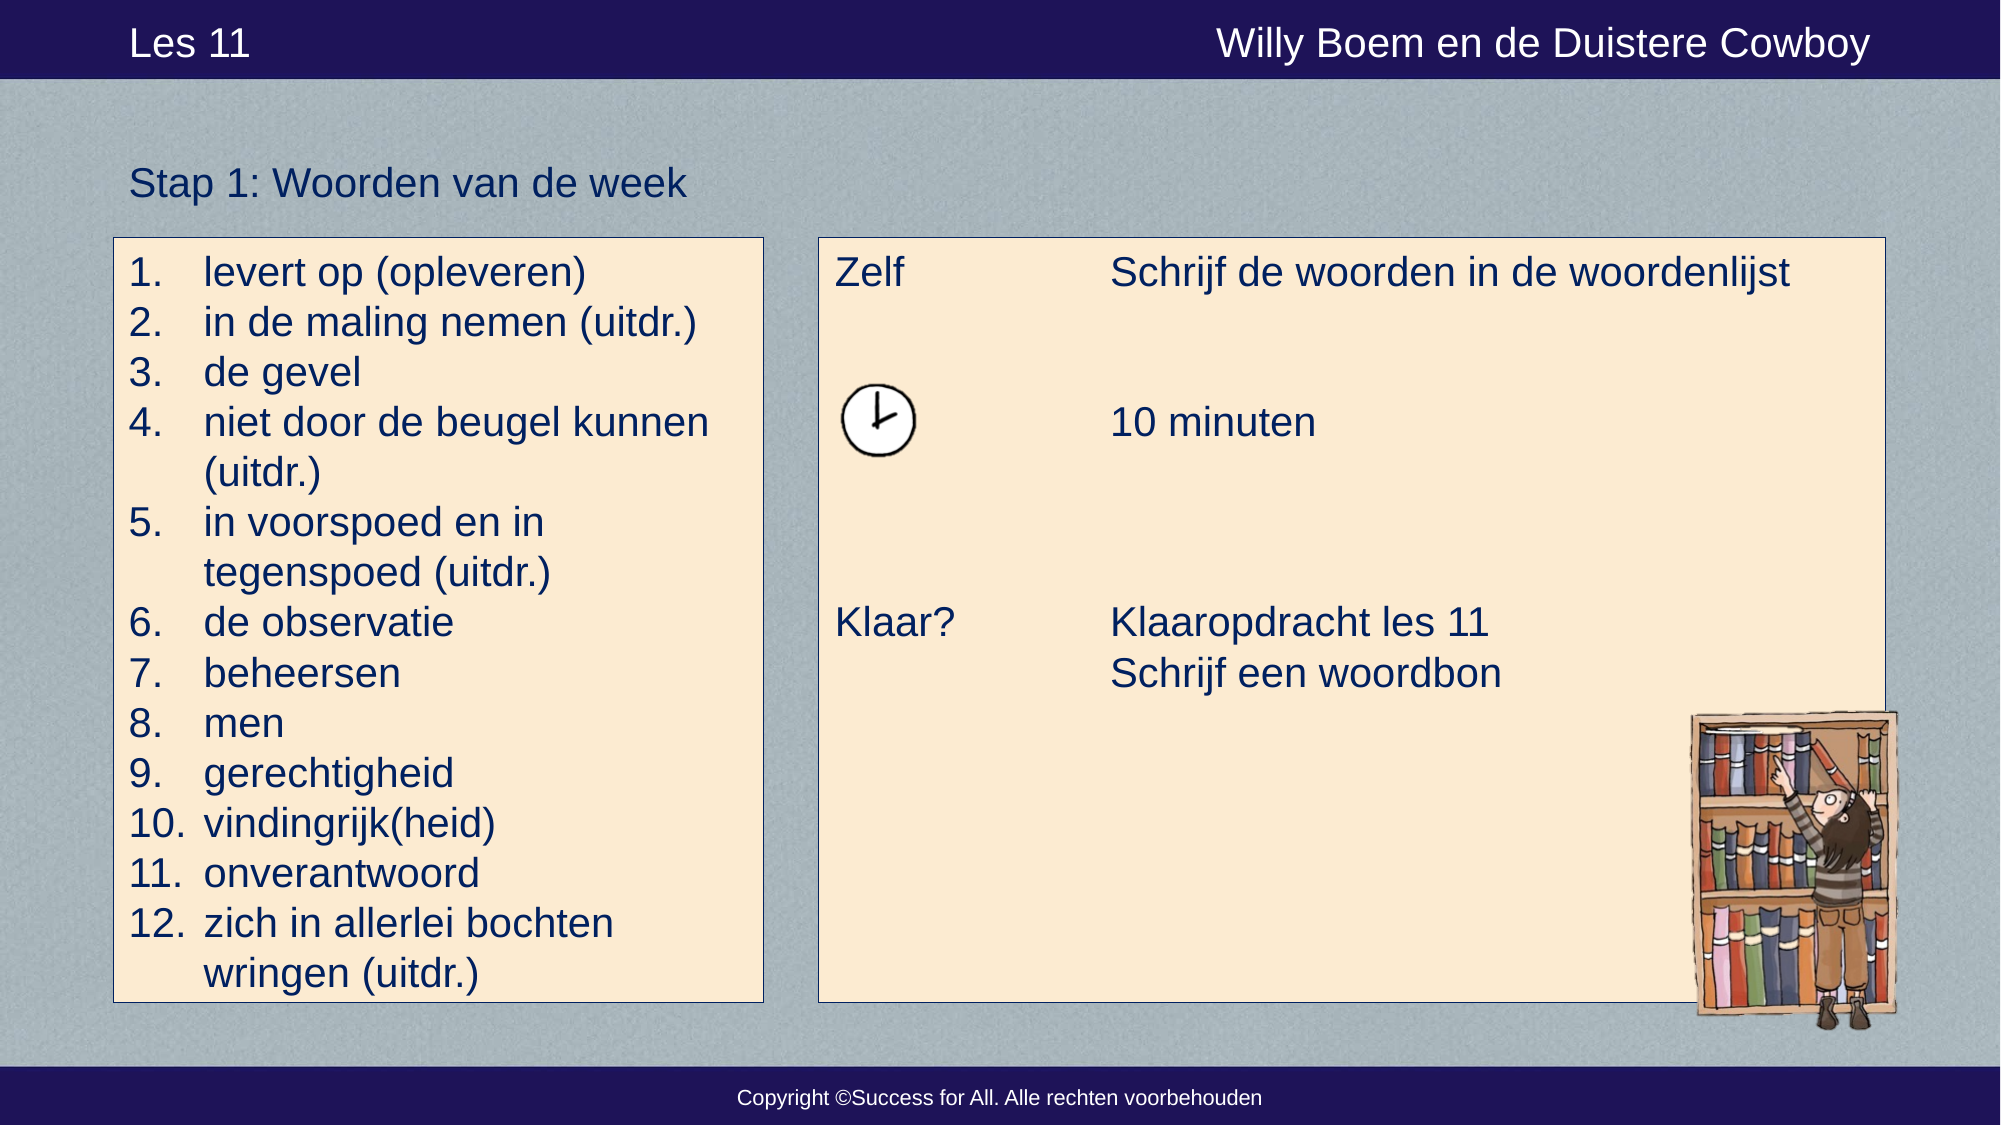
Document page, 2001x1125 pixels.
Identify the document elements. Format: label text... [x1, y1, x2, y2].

text_box Stap 1: Woorden van de week [113, 148, 1635, 214]
text_box levert op (opleveren) in de maling nemen (uitdr.) de gevel niet door de beugel kunnen (uitdr.) in voorspoed en in tegenspoed (uitdr.) de observatie beheersen men gerechtigheid vindingrijk(heid) onverantwoord zich in allerlei bochten wringen (uitdr.) [113, 237, 764, 1003]
text_box Zelf Schrijf de woorden in de woordenlijst 10 minuten Klaar? Klaaropdracht les 11 Schrijf een woordbon [818, 237, 1886, 1003]
text_box Les 11 [114, 8, 354, 73]
text_box Copyright ©Success for All. Alle rechten voorbehouden [0, 1076, 2000, 1125]
picture [0, 0, 2001, 1125]
text_box Willy Boem en de Duistere Cowboy [999, 8, 1886, 73]
